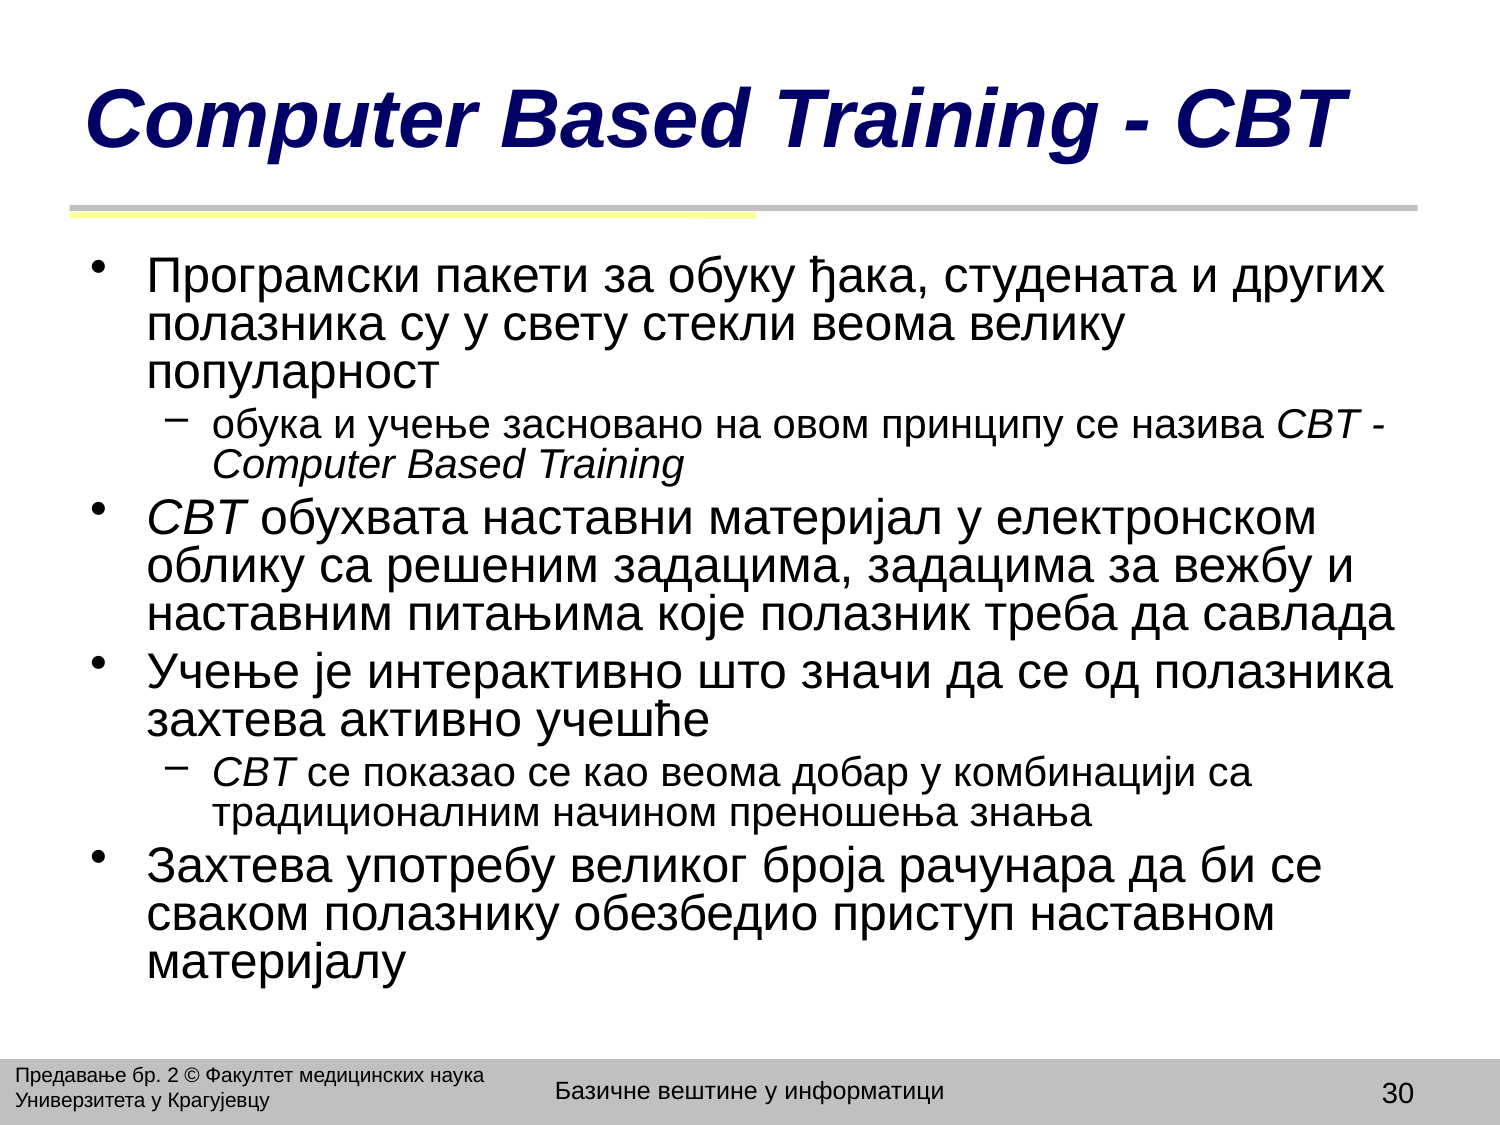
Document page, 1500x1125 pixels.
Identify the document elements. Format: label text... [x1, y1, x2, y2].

title Computer Based Training - CBT [69, 19, 1426, 208]
list Програмски пакети за обуку ђака, студената и других полазника су у свету стекли веома велику популарност обука и учење засновано на овом принципу се назива CBT - Computer Based Training CBT обухвата наставни материјал у електронском облику са решеним задацима, задацима за вежбу и наставним питањима које полазник треба да савлада Учење је интерактивно што значи да се од полазника захтева активно учешће CBT се показао се као веома добар у комбинацији са традиционалним начином преношења знања Захтева употребу великог броја рачунара да би се сваком полазнику обезбедио приступ наставном материјалу [74, 246, 1426, 1023]
footer Базичне вештине у информатици [512, 1066, 988, 1125]
slide_number Предавање бр. 2 © Факултет медицинских наука Универзитета у Крагујевцу [0, 1053, 607, 1108]
slide_number 30 [1079, 1066, 1430, 1125]
